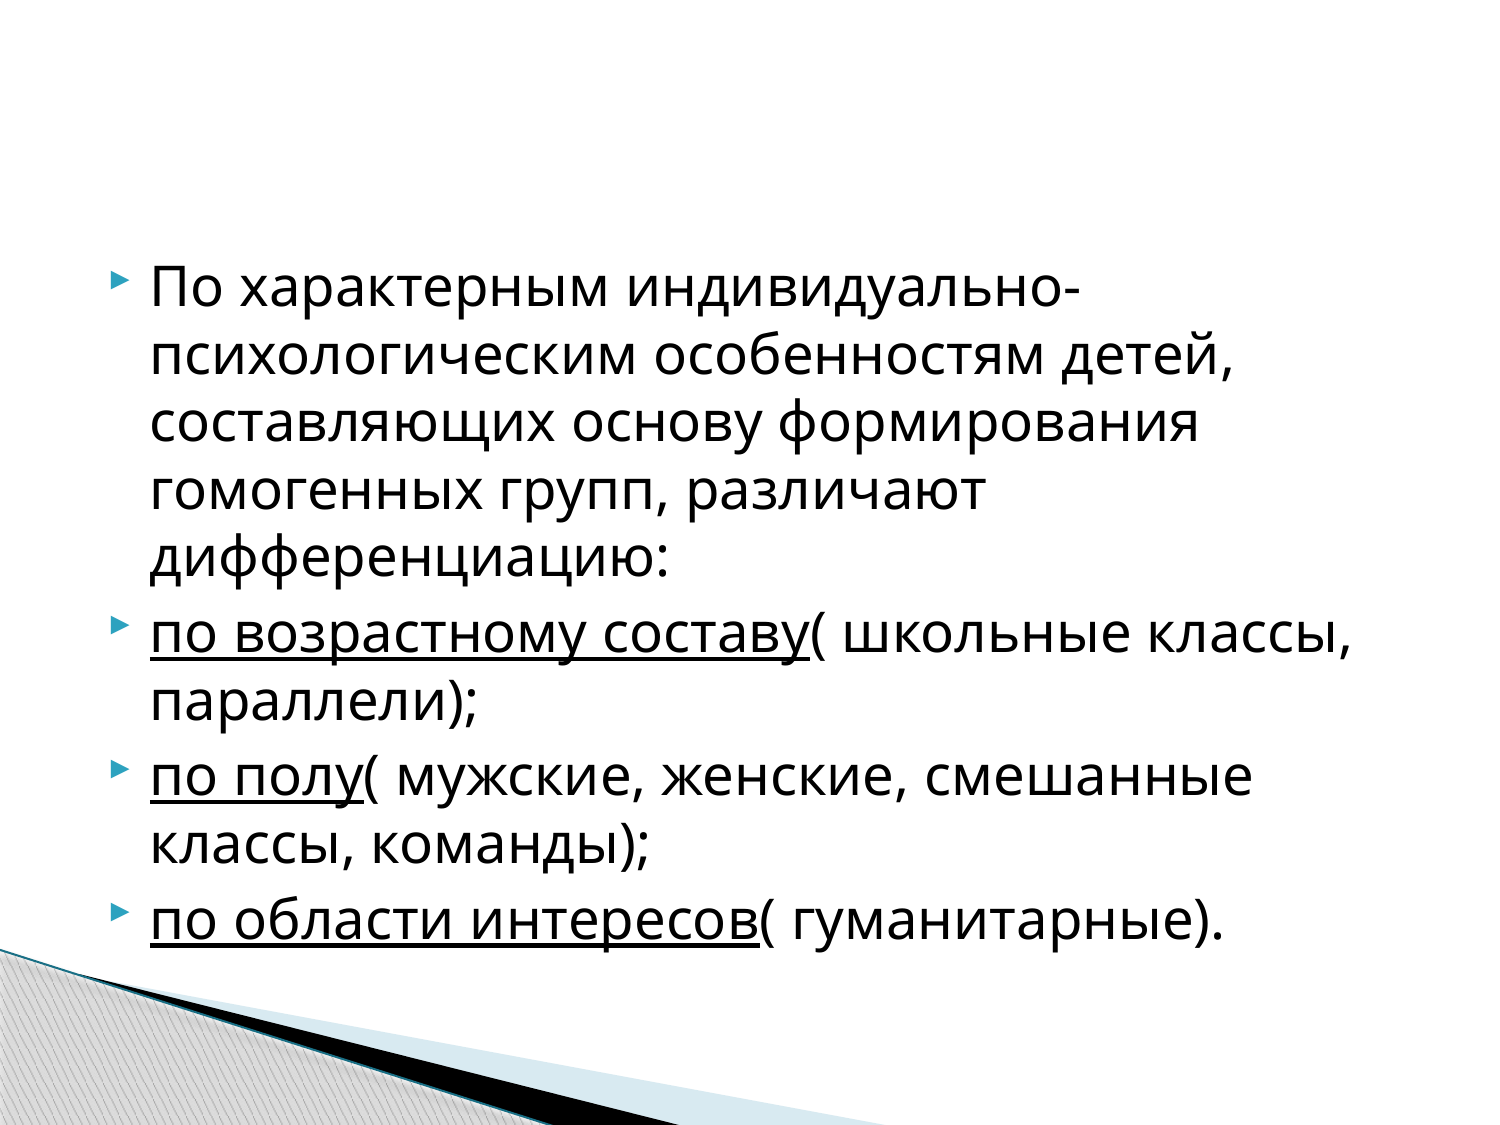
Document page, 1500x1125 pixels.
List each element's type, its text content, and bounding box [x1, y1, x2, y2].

list По характерным индивидуально-психологическим особенностям детей, составляющих основу формирования гомогенных групп, различают дифференциацию: по возрастному составу( школьные классы, параллели); по полу( мужские, женские, смешанные классы, команды); по области интересов( гуманитарные). [75, 243, 1425, 986]
